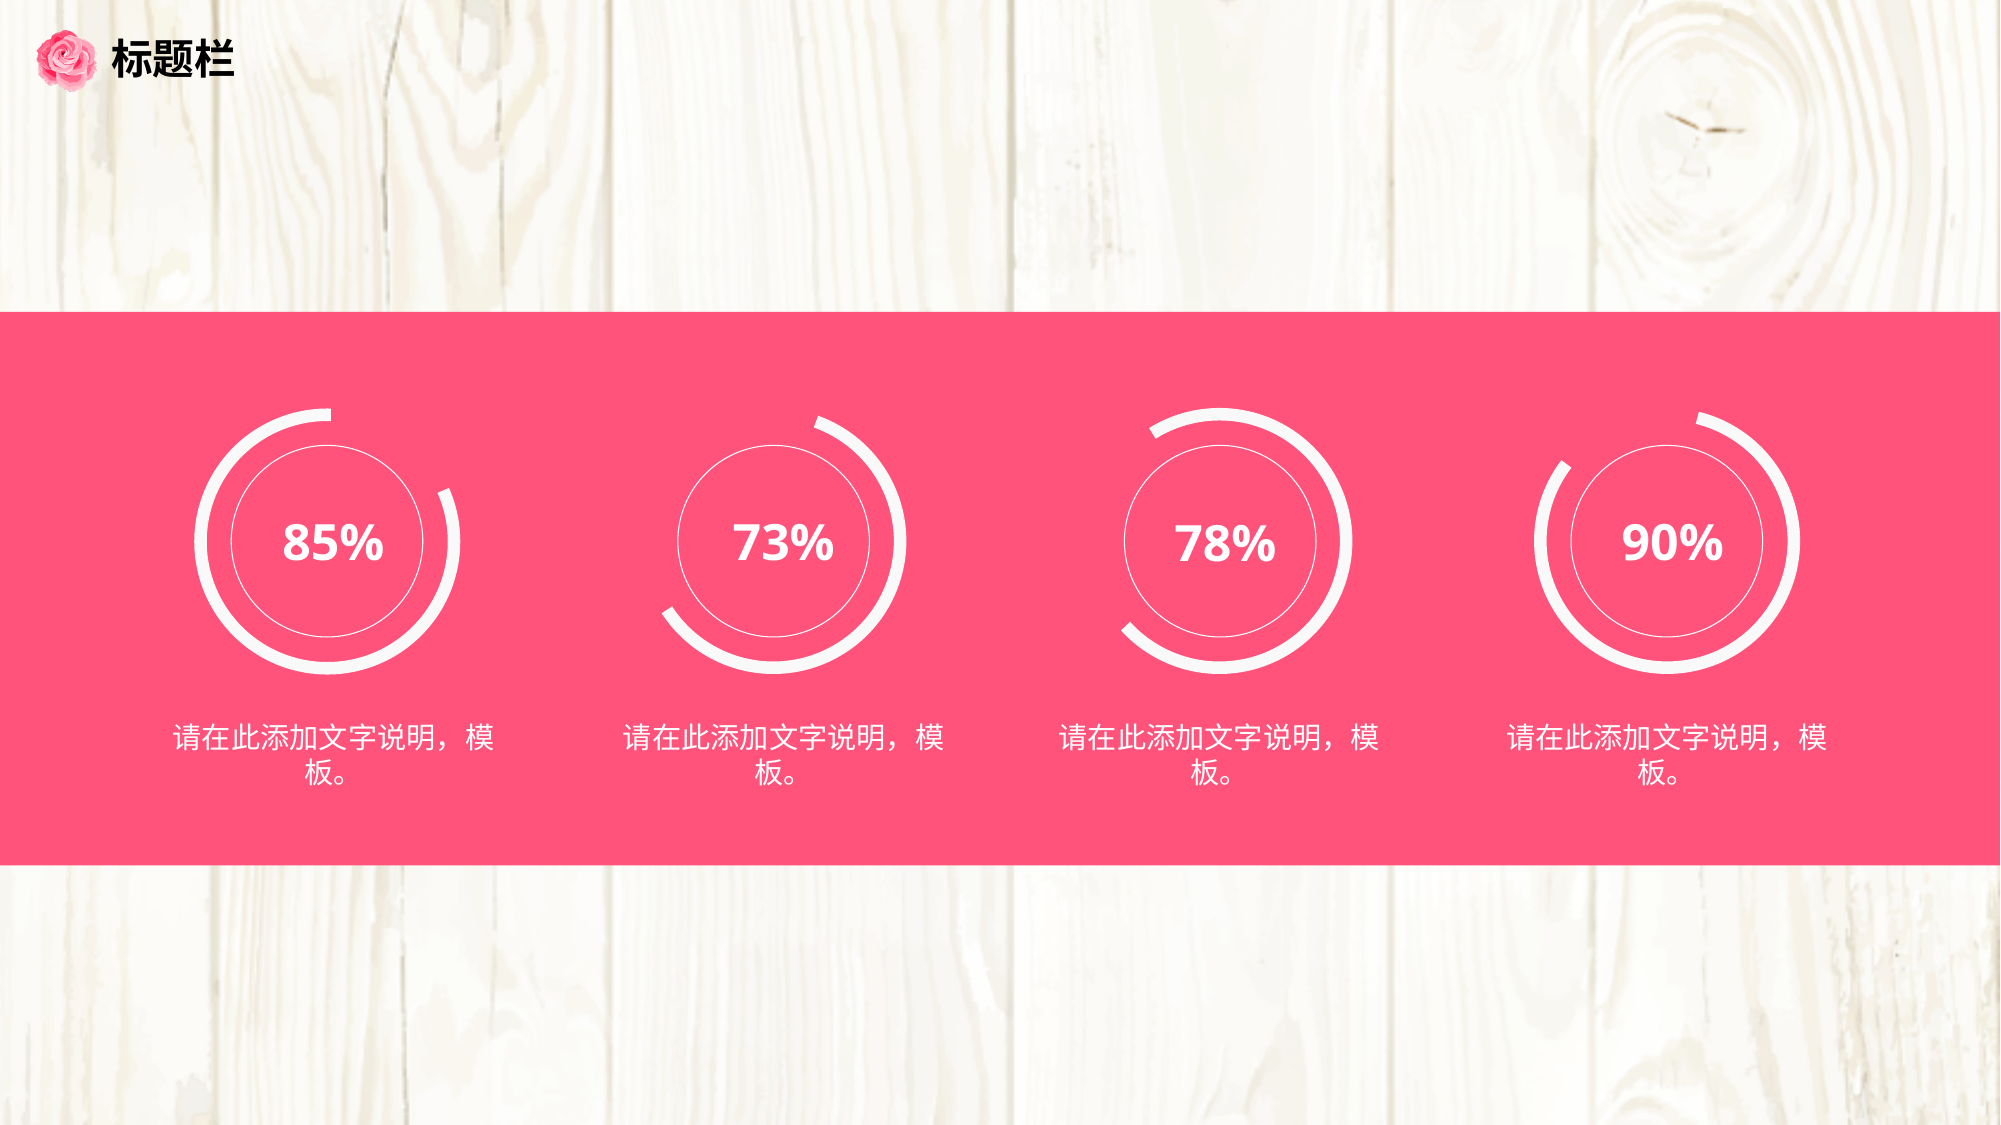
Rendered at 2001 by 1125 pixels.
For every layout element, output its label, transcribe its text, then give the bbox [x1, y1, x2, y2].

text_box 请在此添加文字说明，模板。 [1041, 711, 1398, 797]
text_box [0, 311, 2000, 866]
text_box 90% [1606, 503, 1739, 579]
text_box 请在此添加文字说明，模板。 [155, 711, 512, 797]
text_box [1539, 417, 1795, 669]
text_box [1125, 413, 1347, 669]
text_box [1590, 444, 1690, 503]
text_box [676, 444, 805, 593]
text_box 73% [717, 503, 850, 579]
text_box [666, 421, 901, 669]
text_box [1123, 459, 1195, 605]
text_box 请在此添加文字说明，模板。 [605, 711, 962, 797]
text_box 78% [1159, 503, 1292, 579]
picture [0, 0, 2001, 1125]
text_box [199, 414, 455, 669]
text_box 请在此添加文字说明，模板。 [1488, 711, 1846, 797]
text_box 85% [267, 503, 400, 579]
text_box 标题栏 [96, 25, 384, 91]
text_box [329, 444, 416, 509]
